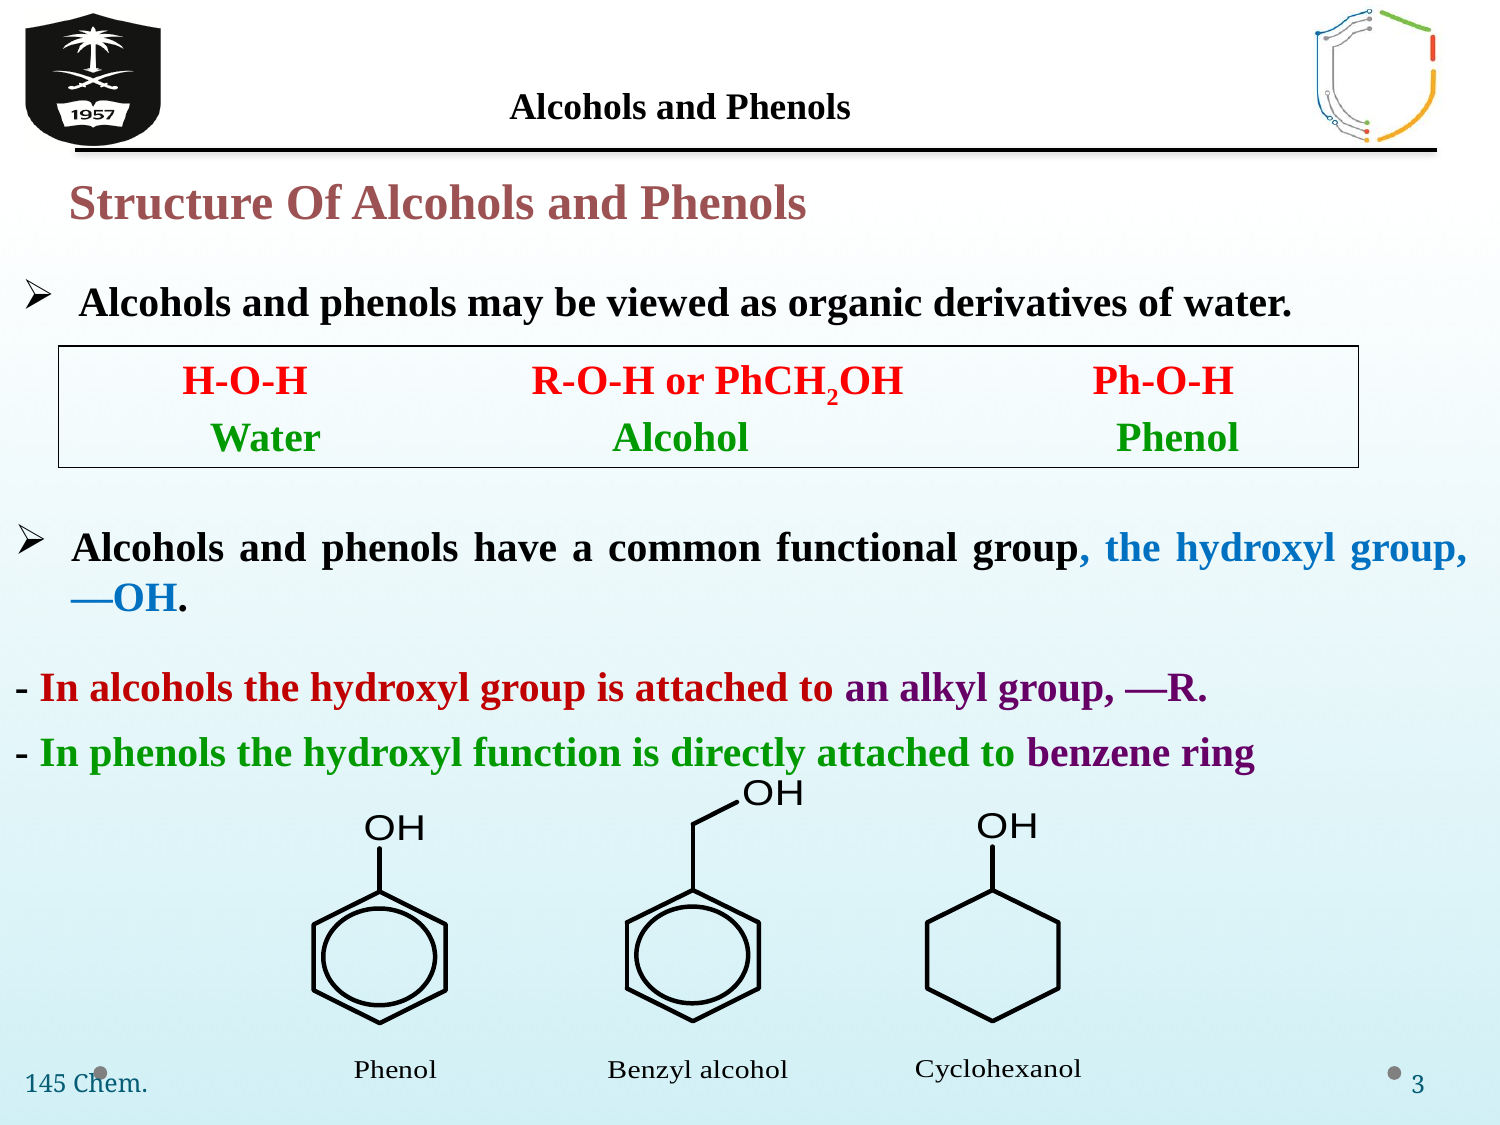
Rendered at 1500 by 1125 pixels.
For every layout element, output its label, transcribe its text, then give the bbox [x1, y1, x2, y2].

text_box Alcohols and Phenols [494, 74, 866, 135]
text_box H-O-H R-O-H or PhCH2OH Ph-O-H Water Alcohol Phenol [58, 345, 1359, 468]
text_box Alcohols and phenols may be viewed as organic derivatives of water. [7, 266, 1483, 332]
text_box 145 Chem. [24, 1037, 575, 1098]
text_box - In alcohols the hydroxyl group is attached to an alkyl group, —R. - In phenols the hydroxyl function is directly attached to benzene ring [0, 637, 1450, 783]
picture [0, 0, 1500, 1125]
text_box 3 [1299, 1042, 1425, 1103]
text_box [306, 777, 1083, 1086]
text_box Structure Of Alcohols and Phenols [53, 162, 822, 238]
text_box Alcohols and phenols have a common functional group, the hydroxyl group, —OH. [0, 512, 1483, 628]
